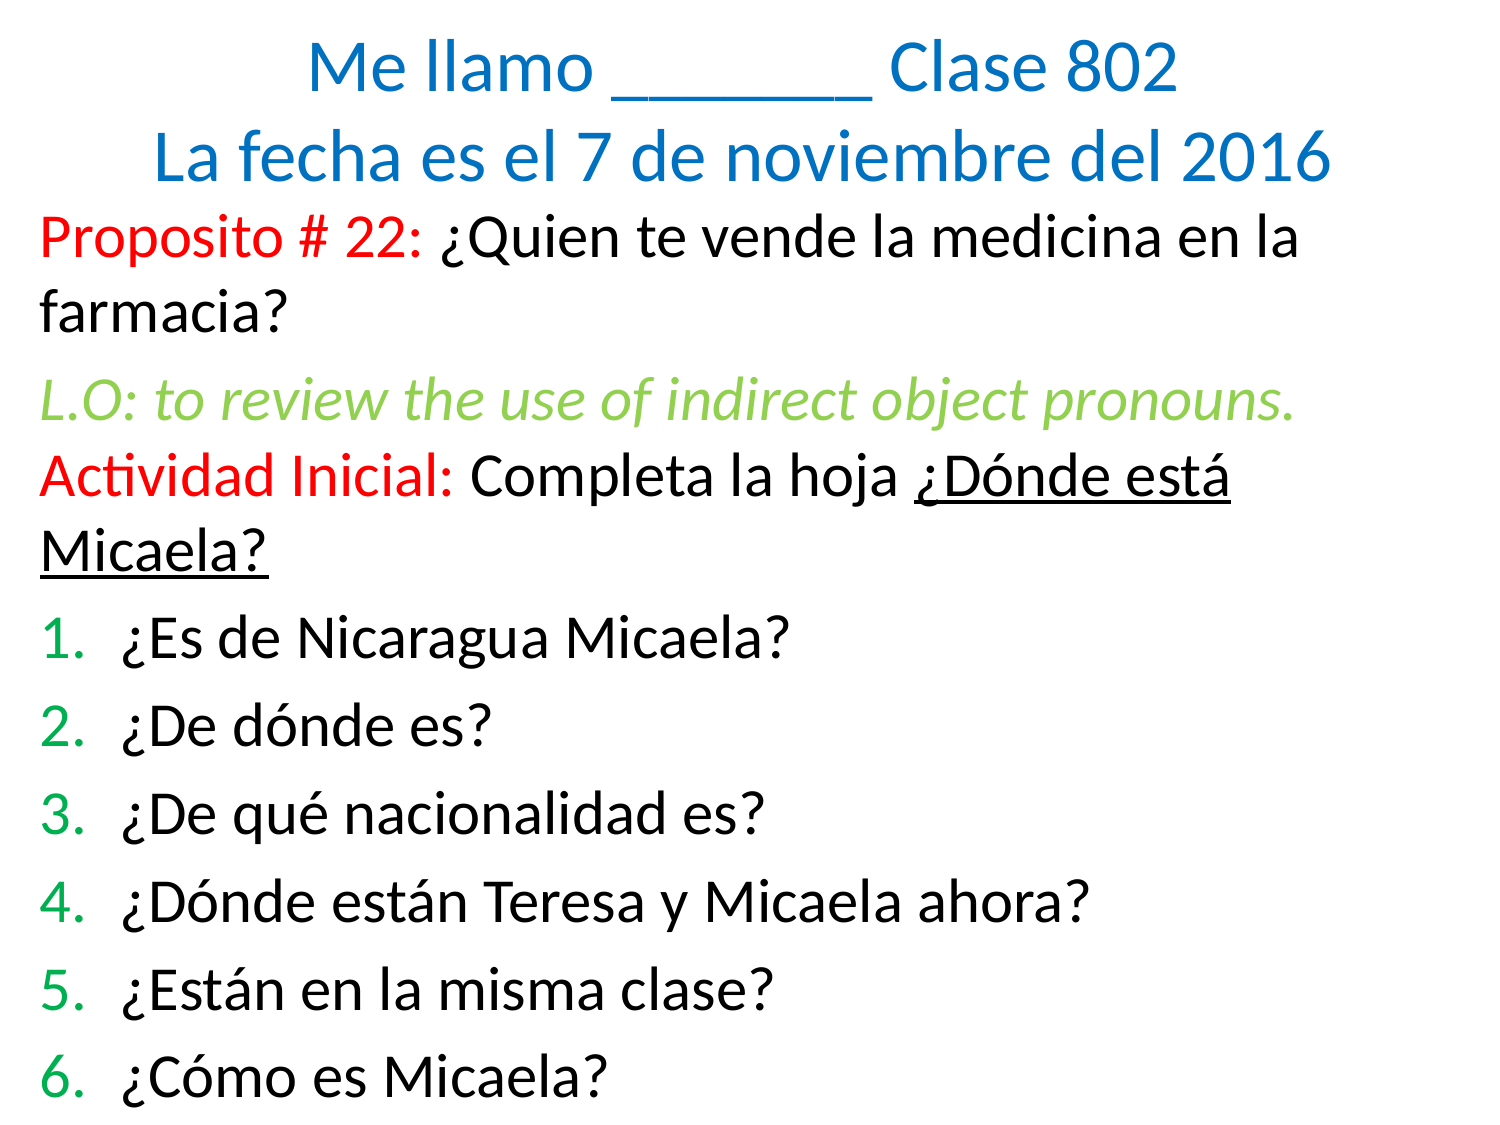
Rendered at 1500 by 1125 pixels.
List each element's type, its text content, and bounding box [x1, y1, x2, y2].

title Me llamo _______ Clase 802 La fecha es el 7 de noviembre del 2016 [50, 12, 1438, 187]
list Proposito # 22: ¿Quien te vende la medicina en la farmacia? L.O: to review the use of indirect object pronouns. Actividad Inicial: Completa la hoja ¿Dónde está Micaela? ¿Es de Nicaragua Micaela? ¿De dónde es? ¿De qué nacionalidad es? ¿Dónde están Teresa y Micaela ahora? ¿Están en la misma clase? ¿Cómo es Micaela? [24, 187, 1488, 1125]
